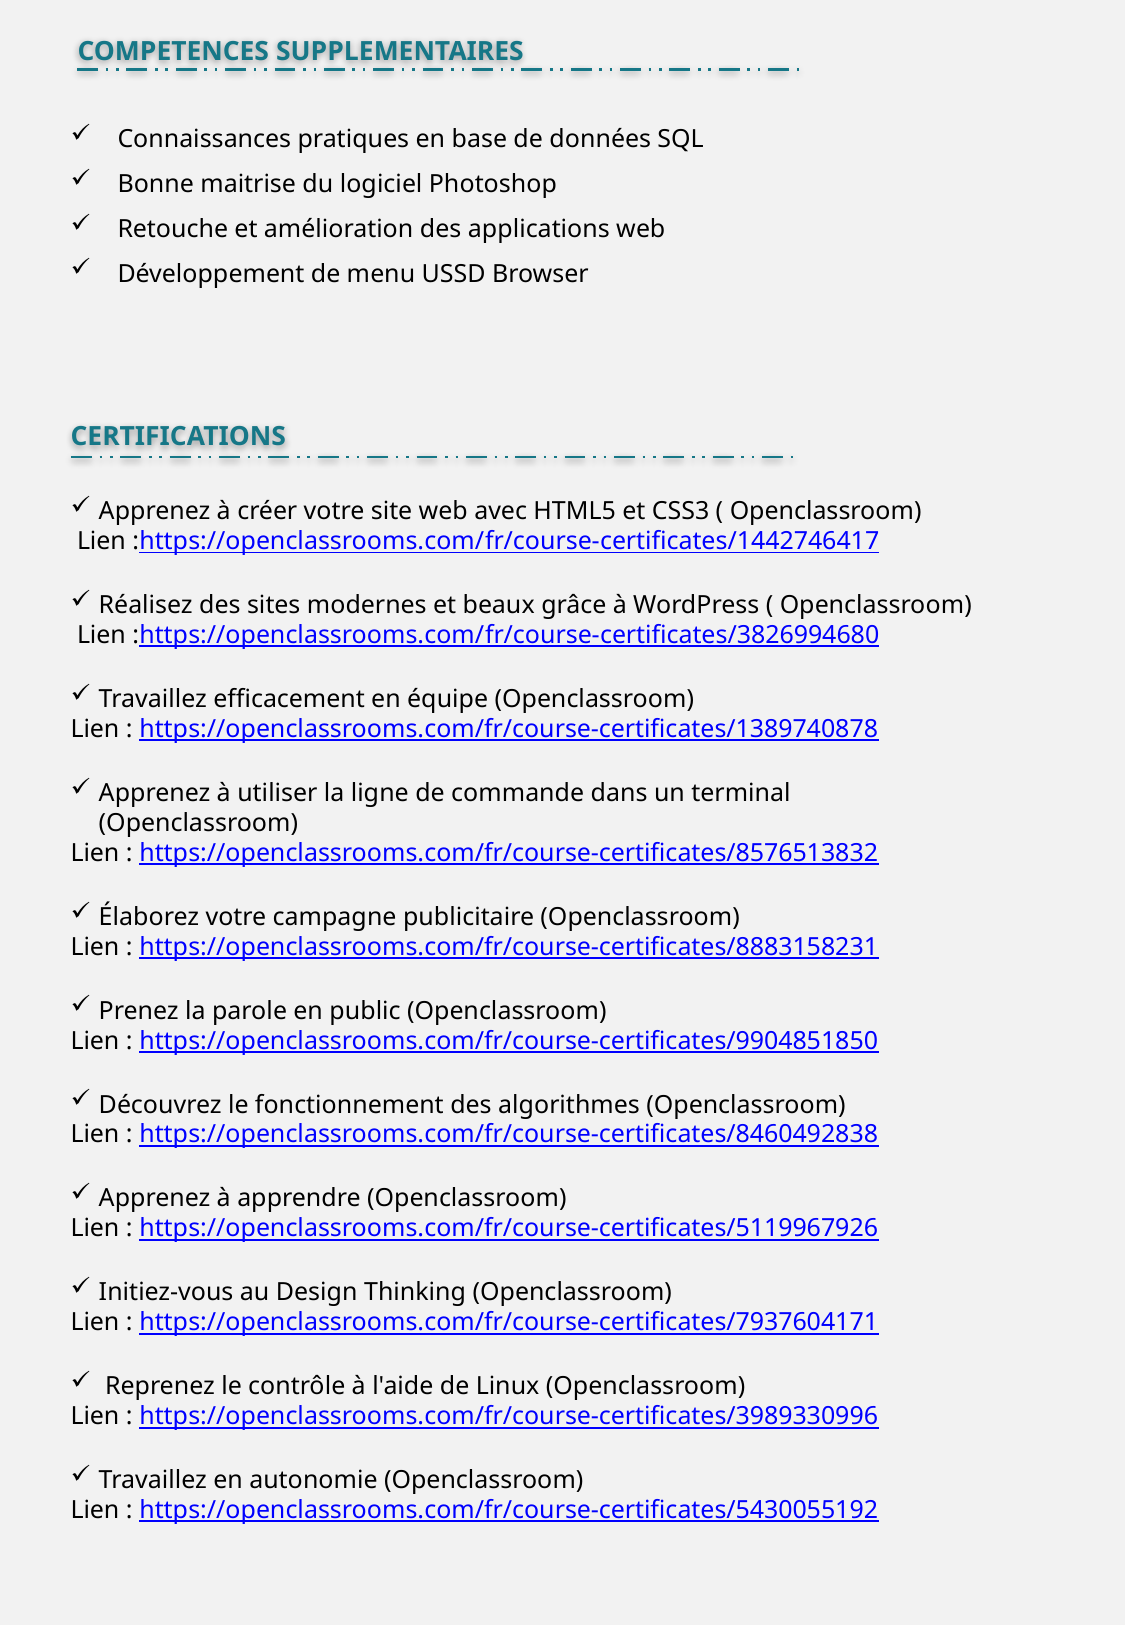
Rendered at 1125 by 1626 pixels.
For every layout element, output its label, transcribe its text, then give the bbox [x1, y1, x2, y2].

text_box Connaissances pratiques en base de données SQL Bonne maitrise du logiciel Photoshop Retouche et amélioration des applications web Développement de menu USSD Browser [55, 100, 829, 340]
text_box CERTIFICATIONS [55, 412, 557, 458]
text_box Apprenez à créer votre site web avec HTML5 et CSS3 ( Openclassroom) Lien :https://openclassrooms.com/fr/course-certificates/1442746417 Réalisez des sites modernes et beaux grâce à WordPress ( Openclassroom) Lien :https://openclassrooms.com/fr/course-certificates/3826994680 Travaillez efficacement en équipe (Openclassroom) Lien : https://openclassrooms.com/fr/course-certificates/1389740878 Apprenez à utiliser la ligne de commande dans un terminal (Openclassroom) Lien : https://openclassrooms.com/fr/course-certificates/8576513832 Élaborez votre campagne publicitaire (Openclassroom) Lien : https://openclassrooms.com/fr/course-certificates/8883158231 Prenez la parole en public (Openclassroom) Lien : https://openclassrooms.com/fr/course-certificates/9904851850 Découvrez le fonctionnement des algorithmes (Openclassroom) Lien : https://openclassrooms.com/fr/course-certificates/8460492838 Apprenez à apprendre (Openclassroom) Lien : https://openclassrooms.com/fr/course-certificates/5119967926 Initiez-vous au Design Thinking (Openclassroom) Lien : https://openclassrooms.com/fr/course-certificates/7937604171 Reprenez le contrôle à l'aide de Linux (Openclassroom) Lien : https://openclassrooms.com/fr/course-certificates/3989330996 Travaillez en autonomie (Openclassroom) Lien : https://openclassrooms.com/fr/course-certificates/5430055192 [55, 487, 993, 1565]
text_box COMPETENCES SUPPLEMENTAIRES [55, 27, 557, 72]
